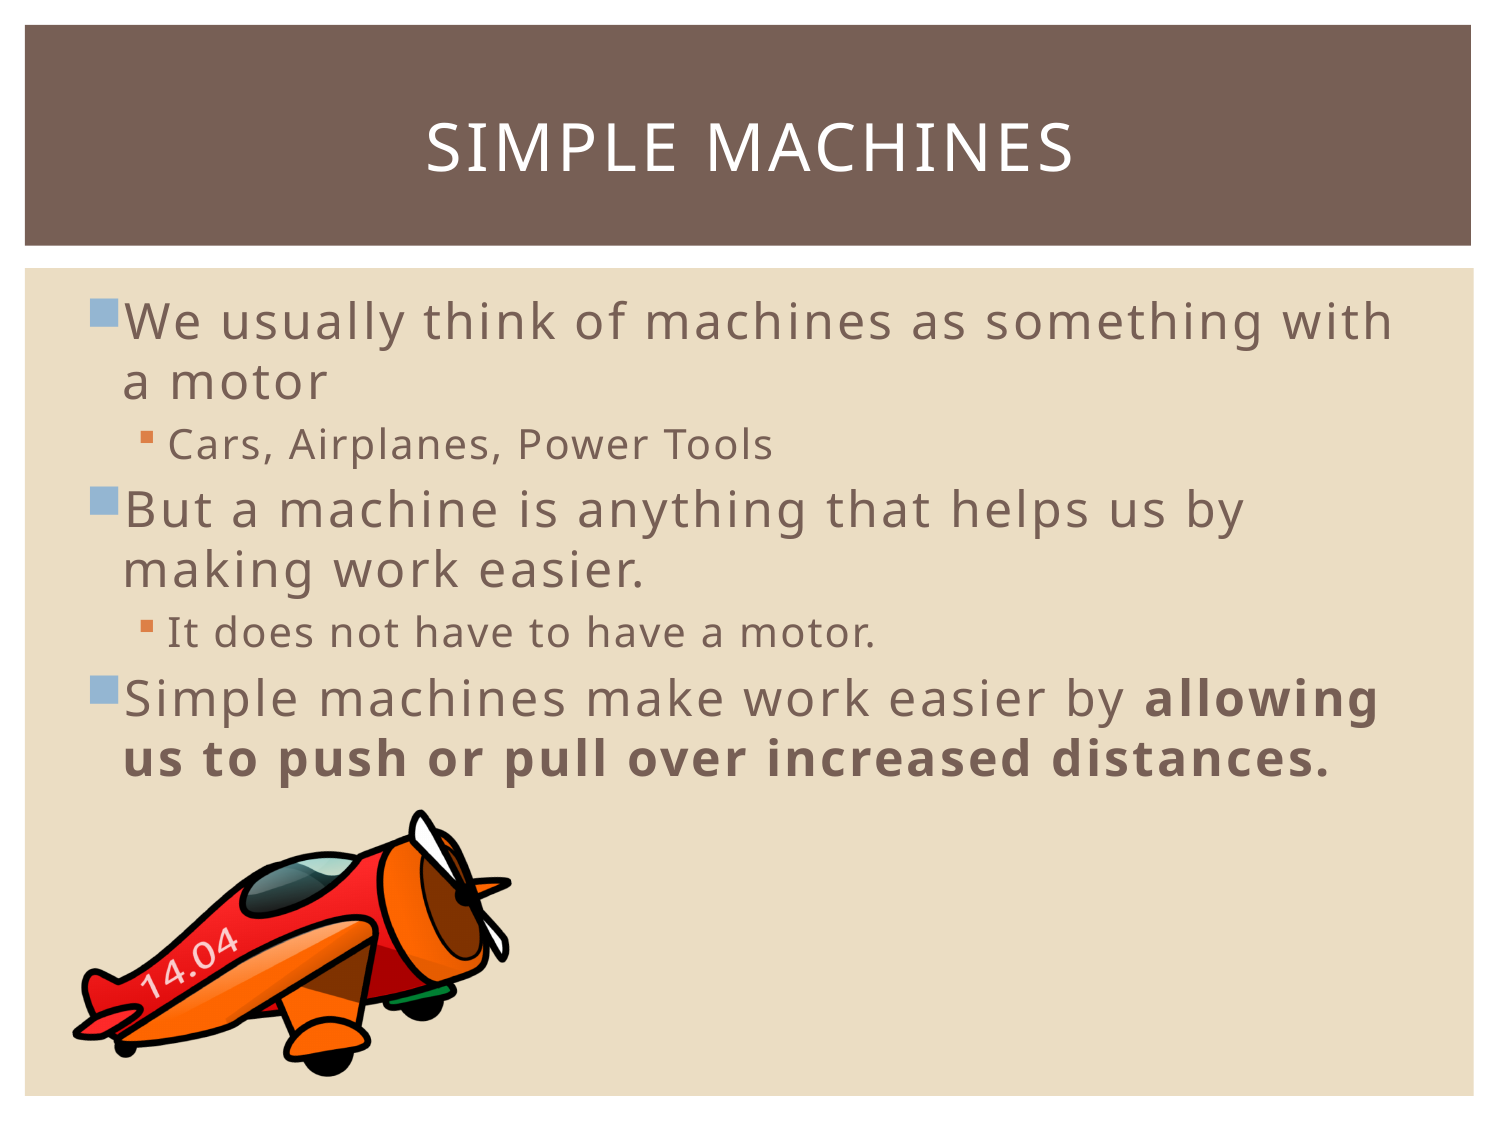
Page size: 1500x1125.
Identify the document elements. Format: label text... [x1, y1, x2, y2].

picture [43, 795, 541, 1125]
list We usually think of machines as something with a motor Cars, Airplanes, Power Tools But a machine is anything that helps us by making work easier. It does not have to have a motor. Simple machines make work easier by allowing us to push or pull over increased distances. [62, 281, 1442, 1005]
title Simple Machines [62, 58, 1438, 232]
